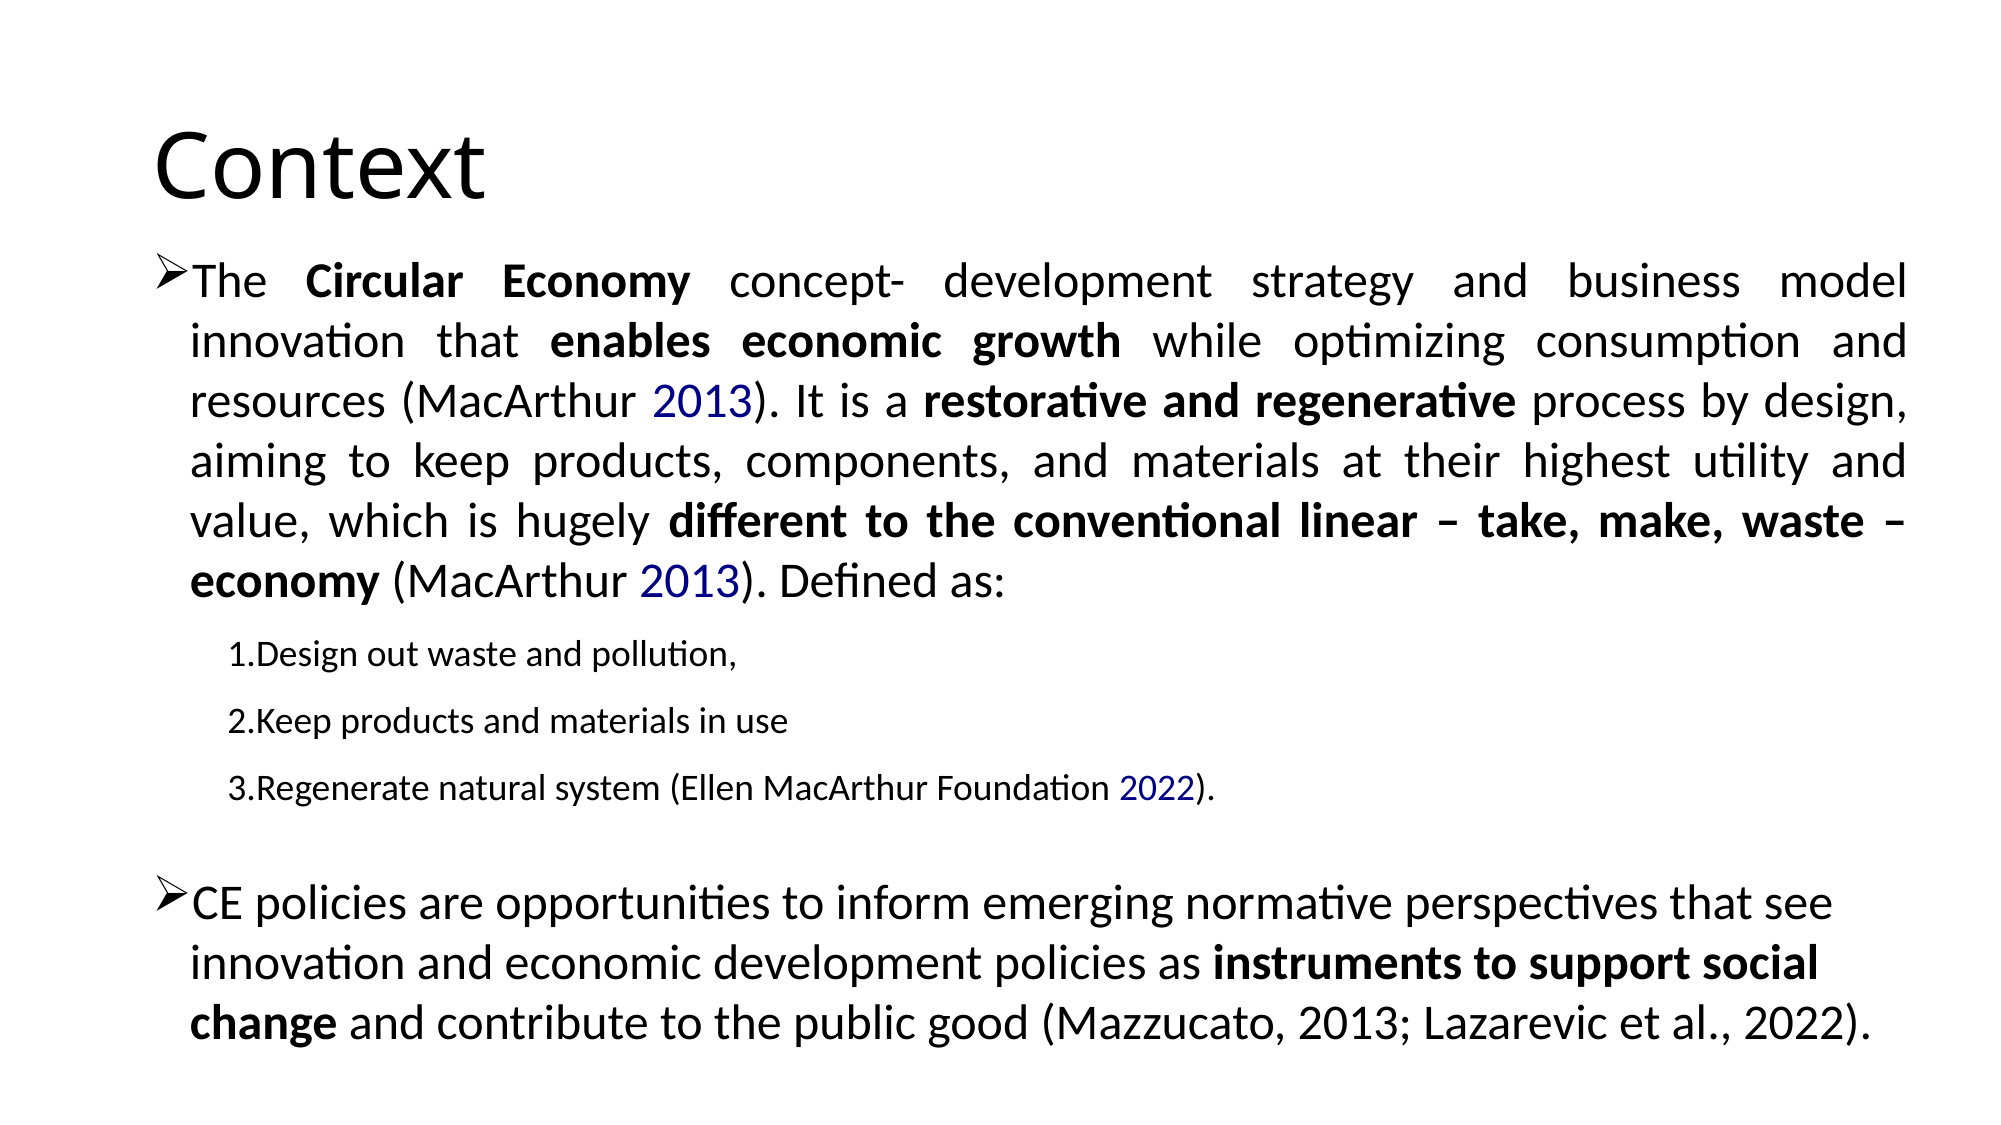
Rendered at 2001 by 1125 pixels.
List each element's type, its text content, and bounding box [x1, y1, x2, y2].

title Context [137, 59, 1959, 278]
list The Circular Economy concept- development strategy and business model innovation that enables economic growth while optimizing consumption and resources (MacArthur 2013). It is a restorative and regenerative process by design, aiming to keep products, components, and materials at their highest utility and value, which is hugely different to the conventional linear – take, make, waste – economy (MacArthur 2013). Defined as: Design out waste and pollution, Keep products and materials in use Regenerate natural system (Ellen MacArthur Foundation 2022). CE policies are opportunities to inform emerging normative perspectives that see innovation and economic development policies as instruments to support social change and contribute to the public good (Mazzucato, 2013; Lazarevic et al., 2022). [137, 240, 1924, 984]
